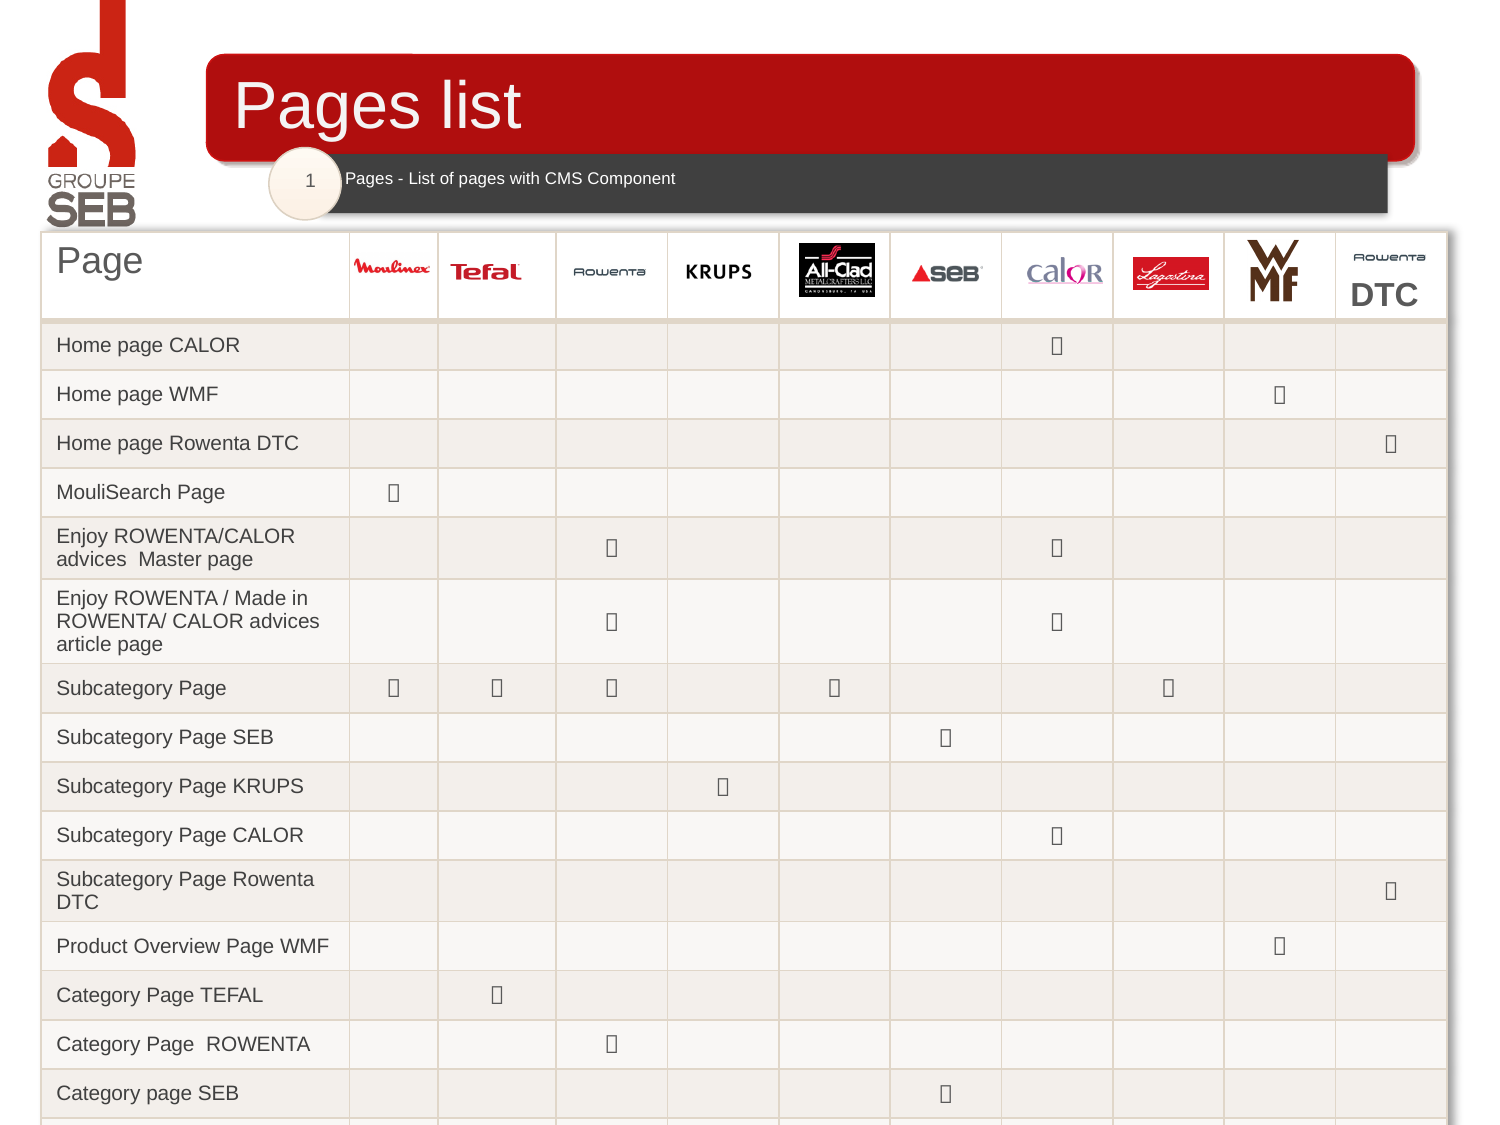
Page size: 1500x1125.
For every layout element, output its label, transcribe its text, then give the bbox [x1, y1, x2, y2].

table_cell  [557, 664, 667, 712]
table_cell [557, 971, 667, 1019]
table_cell [780, 1070, 889, 1117]
table_cell [668, 420, 778, 467]
table_cell [350, 714, 437, 761]
table_header [780, 233, 889, 318]
table_cell  [439, 664, 555, 712]
table_cell [1114, 1021, 1223, 1068]
table_cell [668, 812, 778, 859]
table_cell  [1336, 861, 1446, 921]
table_cell [1114, 469, 1223, 516]
table_cell [780, 922, 889, 970]
table_cell [350, 922, 437, 970]
table_cell Subcategory Page [42, 664, 349, 712]
table_cell  [780, 664, 889, 712]
table_cell [668, 861, 778, 921]
table_cell Subcategory Page CALOR [42, 812, 349, 859]
table_cell [350, 861, 437, 921]
table_cell [1336, 812, 1446, 859]
table_cell [780, 580, 889, 663]
table_cell  [1002, 580, 1112, 663]
table_cell [1336, 1021, 1446, 1068]
table_cell [780, 714, 889, 761]
table_cell [1225, 580, 1335, 663]
table_cell [439, 714, 555, 761]
table_cell [891, 420, 1001, 467]
table_cell [780, 861, 889, 921]
table_cell  [350, 664, 437, 712]
table_cell [668, 518, 778, 578]
table_cell [1225, 324, 1335, 369]
table_cell [668, 371, 778, 418]
table_cell [1225, 1021, 1335, 1068]
table_cell [1336, 580, 1446, 663]
table_header [668, 233, 778, 318]
table_cell [439, 580, 555, 663]
table_cell [439, 763, 555, 810]
table_cell [1336, 922, 1446, 970]
table_cell Enjoy ROWENTA/CALOR advices Master page [42, 518, 349, 578]
table_cell [1336, 469, 1446, 516]
table_cell  [350, 469, 437, 516]
table_cell  [1002, 324, 1112, 369]
text_box 1 [268, 146, 342, 221]
table_cell  [1225, 922, 1335, 970]
table_cell [668, 922, 778, 970]
table_cell Product Overview Page WMF [42, 922, 349, 970]
table_cell  [557, 580, 667, 663]
table_cell [557, 469, 667, 516]
table_cell [780, 1119, 889, 1125]
table_cell  [891, 1070, 1001, 1117]
table_cell [1114, 922, 1223, 970]
table_cell [1002, 861, 1112, 921]
table_cell [780, 763, 889, 810]
picture [0, 0, 182, 266]
table_cell [557, 420, 667, 467]
table_cell [780, 420, 889, 467]
table_cell [557, 1070, 667, 1117]
picture [679, 258, 756, 290]
table_cell [780, 812, 889, 859]
table_cell [1225, 971, 1335, 1019]
table_cell MouliSearch Page [42, 469, 349, 516]
table_cell Subcategory Page SEB [42, 714, 349, 761]
table_cell Home page CALOR [42, 324, 349, 369]
table_header [439, 233, 555, 318]
picture [1246, 239, 1299, 303]
table_cell [668, 714, 778, 761]
table_cell  [668, 1119, 778, 1125]
table_cell [439, 1070, 555, 1117]
table_cell Home page Rowenta DTC [42, 420, 349, 467]
table_cell  [1225, 371, 1335, 418]
table_cell [1225, 714, 1335, 761]
table_cell [439, 861, 555, 921]
table_header [350, 233, 437, 318]
table_cell [668, 971, 778, 1019]
table_cell [439, 469, 555, 516]
table_cell Category page KRUPS [42, 1119, 349, 1125]
table_cell [439, 518, 555, 578]
picture [1133, 257, 1209, 290]
table_cell  [439, 971, 555, 1019]
table_cell [1225, 469, 1335, 516]
table_cell [891, 580, 1001, 663]
table_cell [1114, 324, 1223, 369]
table_cell [1002, 469, 1112, 516]
table_cell [1002, 763, 1112, 810]
table_cell [668, 1070, 778, 1117]
table_cell [891, 469, 1001, 516]
table_cell [439, 371, 555, 418]
table_cell [1225, 1119, 1335, 1125]
table_cell [557, 714, 667, 761]
table_cell [668, 469, 778, 516]
table_cell [1225, 812, 1335, 859]
table_cell Category Page TEFAL [42, 971, 349, 1019]
table_cell [1225, 664, 1335, 712]
table_cell Category Page ROWENTA [42, 1021, 349, 1068]
table_cell [891, 763, 1001, 810]
table_cell Subcategory Page Rowenta DTC [42, 861, 349, 921]
table_cell  [557, 518, 667, 578]
table_cell [557, 763, 667, 810]
table_cell [1002, 1070, 1112, 1117]
table_cell [1225, 763, 1335, 810]
table_cell [439, 1119, 555, 1125]
table_cell [891, 922, 1001, 970]
table_cell Enjoy ROWENTA / Made in ROWENTA/ CALOR advices article page [42, 580, 349, 663]
table_cell Category page SEB [42, 1070, 349, 1117]
table_cell  [891, 714, 1001, 761]
table_cell [350, 971, 437, 1019]
table_cell [1114, 580, 1223, 663]
table_cell [1336, 371, 1446, 418]
table_cell [668, 1021, 778, 1068]
table_cell [1002, 971, 1112, 1019]
table_cell [1336, 664, 1446, 712]
table_cell [1225, 420, 1335, 467]
table_cell [891, 371, 1001, 418]
picture [1027, 257, 1103, 285]
table_cell  [668, 763, 778, 810]
table_cell [891, 861, 1001, 921]
table_cell [439, 1021, 555, 1068]
table_cell [780, 971, 889, 1019]
table_cell [891, 812, 1001, 859]
table_cell [1225, 861, 1335, 921]
table_cell [1114, 371, 1223, 418]
text_box Pages - List of pages with CMS Component [328, 154, 1388, 214]
table_cell [1336, 324, 1446, 369]
table_cell  [1336, 420, 1446, 467]
picture [798, 243, 875, 297]
table_cell [1114, 420, 1223, 467]
table_header [891, 233, 1001, 318]
picture [354, 252, 430, 275]
table_cell [557, 1119, 667, 1125]
table_cell [350, 324, 437, 369]
table_cell [1114, 1070, 1223, 1117]
table_cell [557, 861, 667, 921]
table_cell Subcategory Page KRUPS [42, 763, 349, 810]
table_cell [1225, 1070, 1335, 1117]
table_cell [891, 664, 1001, 712]
table_cell [557, 324, 667, 369]
table_cell [557, 812, 667, 859]
picture [1351, 251, 1428, 264]
table_cell [891, 518, 1001, 578]
table_cell [1002, 664, 1112, 712]
table_cell [557, 371, 667, 418]
table_cell [1336, 1070, 1446, 1117]
table_header Page [42, 233, 349, 318]
table_cell [1336, 518, 1446, 578]
table_header [1002, 233, 1112, 318]
table_cell [1114, 971, 1223, 1019]
table_cell [1002, 371, 1112, 418]
table_cell [891, 324, 1001, 369]
table_cell [350, 518, 437, 578]
table_cell [1002, 922, 1112, 970]
table_cell [557, 922, 667, 970]
table_cell [1114, 812, 1223, 859]
table_cell [350, 812, 437, 859]
table_cell [350, 420, 437, 467]
table_cell [350, 580, 437, 663]
table_cell [780, 371, 889, 418]
table_cell  [1114, 664, 1223, 712]
table_cell [780, 1021, 889, 1068]
title Pages list [218, 54, 1400, 149]
table_cell [1225, 518, 1335, 578]
table_header [1225, 233, 1335, 318]
table_cell [350, 1119, 437, 1125]
table_cell [1114, 861, 1223, 921]
table_cell [891, 1119, 1001, 1125]
table_cell [439, 812, 555, 859]
table_cell [668, 580, 778, 663]
table_cell [439, 922, 555, 970]
table_header [1114, 233, 1223, 318]
table_cell [891, 971, 1001, 1019]
table_cell Home page WMF [42, 371, 349, 418]
table_cell [1336, 763, 1446, 810]
table_cell [1002, 1119, 1112, 1125]
table_cell [1114, 1119, 1223, 1125]
table_cell [1002, 714, 1112, 761]
table_cell [1114, 763, 1223, 810]
table_cell [1002, 420, 1112, 467]
table_header [557, 233, 667, 318]
table_cell [350, 371, 437, 418]
table_cell [780, 469, 889, 516]
picture [908, 259, 985, 285]
table_cell [780, 324, 889, 369]
table_cell [439, 324, 555, 369]
table_cell  [1002, 518, 1112, 578]
table_cell [439, 420, 555, 467]
picture [571, 265, 648, 278]
table_header DTC [1336, 233, 1446, 318]
table_cell [350, 763, 437, 810]
table_cell  [1002, 812, 1112, 859]
table_cell [668, 324, 778, 369]
table_cell [1114, 714, 1223, 761]
table_cell [891, 1021, 1001, 1068]
table_cell [350, 1021, 437, 1068]
table_cell  [557, 1021, 667, 1068]
table_cell [1336, 1119, 1446, 1125]
table_cell [1336, 714, 1446, 761]
table_cell [350, 1070, 437, 1117]
picture [447, 262, 524, 281]
table_cell [1114, 518, 1223, 578]
table_cell [780, 518, 889, 578]
table_cell [1336, 971, 1446, 1019]
table_cell [668, 664, 778, 712]
table_cell [1002, 1021, 1112, 1068]
